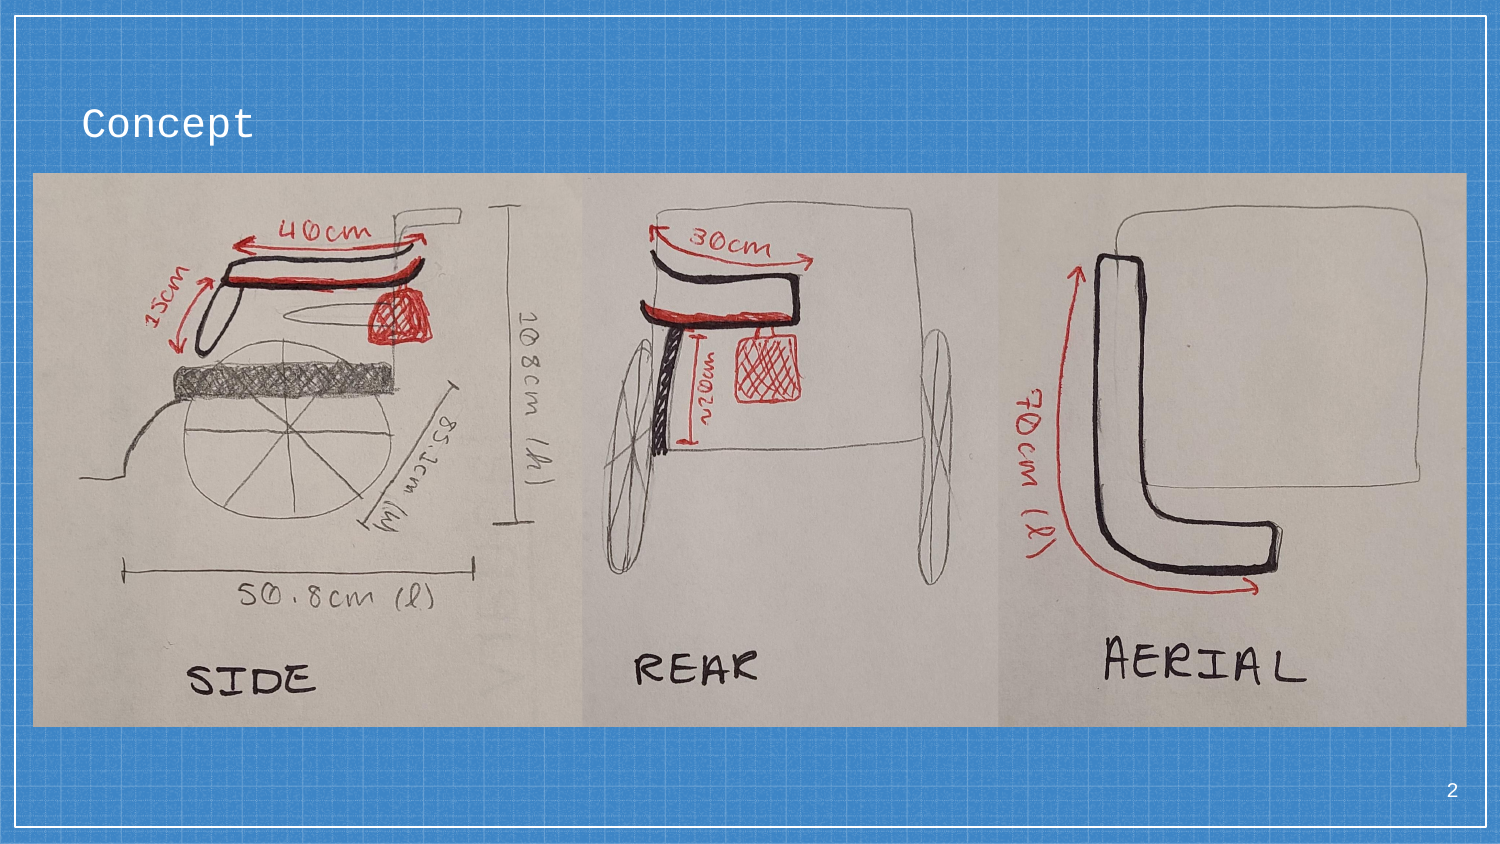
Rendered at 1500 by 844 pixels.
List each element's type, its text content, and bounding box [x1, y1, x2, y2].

slide_number ‹#› [1398, 761, 1474, 810]
picture [0, 0, 1500, 844]
title Concept [66, 81, 1417, 149]
